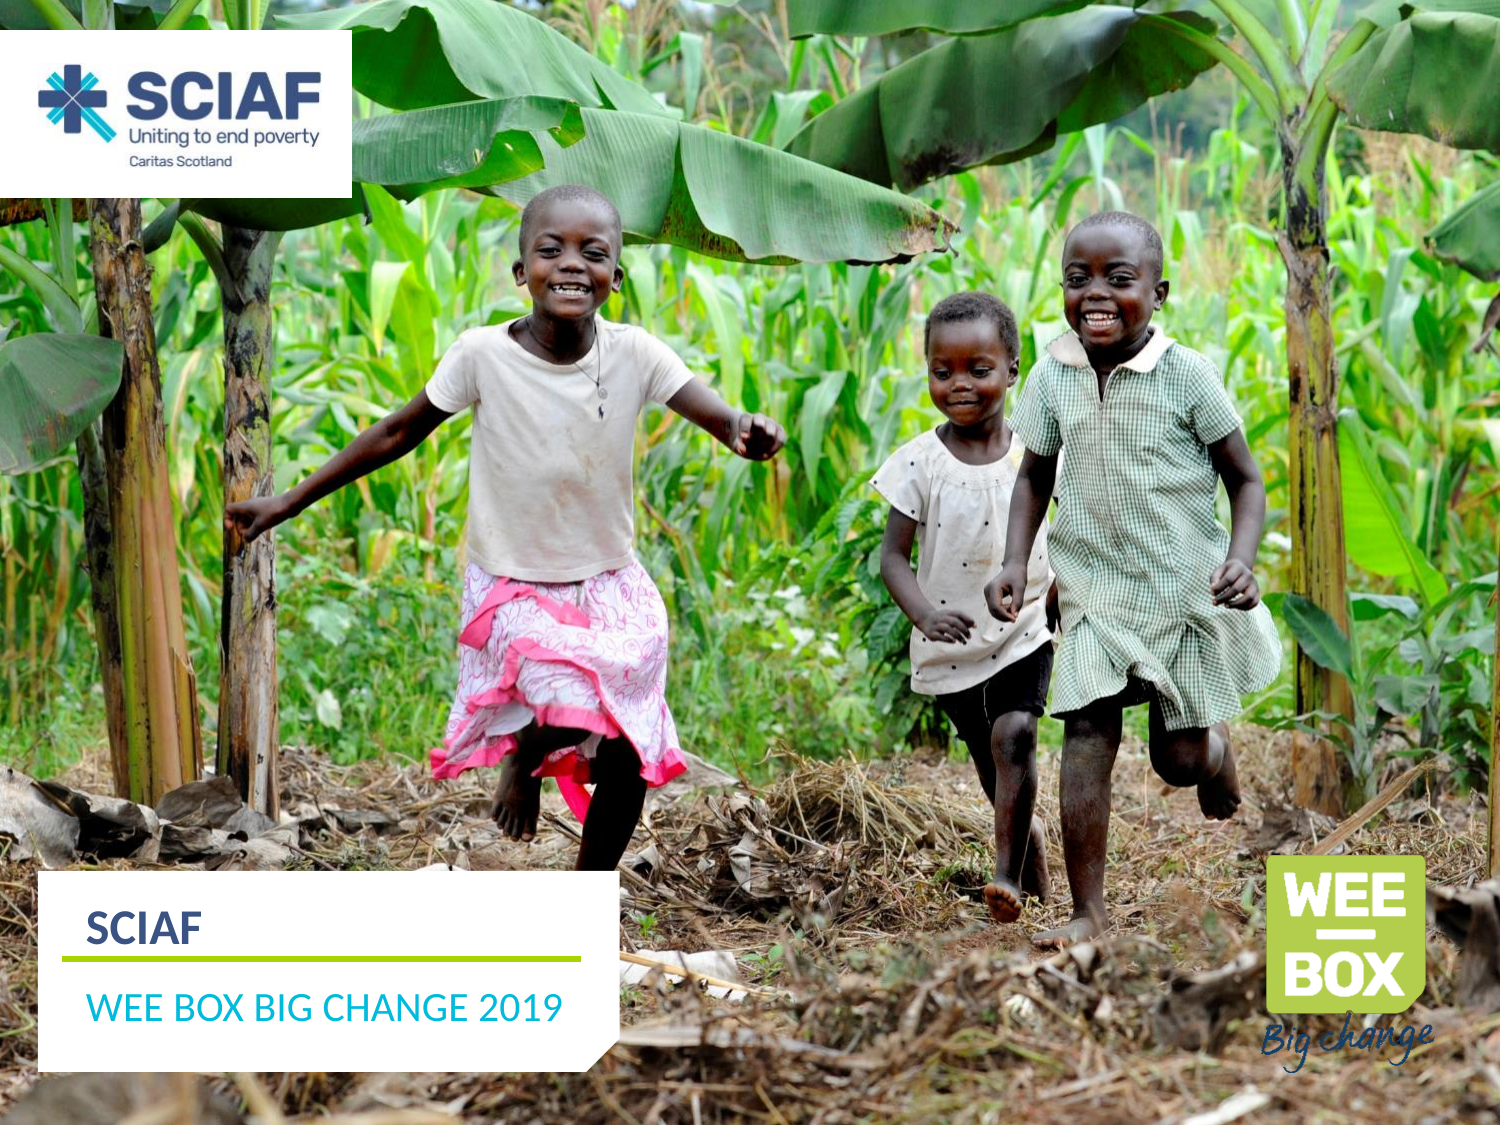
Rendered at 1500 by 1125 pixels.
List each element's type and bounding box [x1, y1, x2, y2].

picture [0, 0, 1500, 1125]
text_box [37, 870, 620, 1072]
